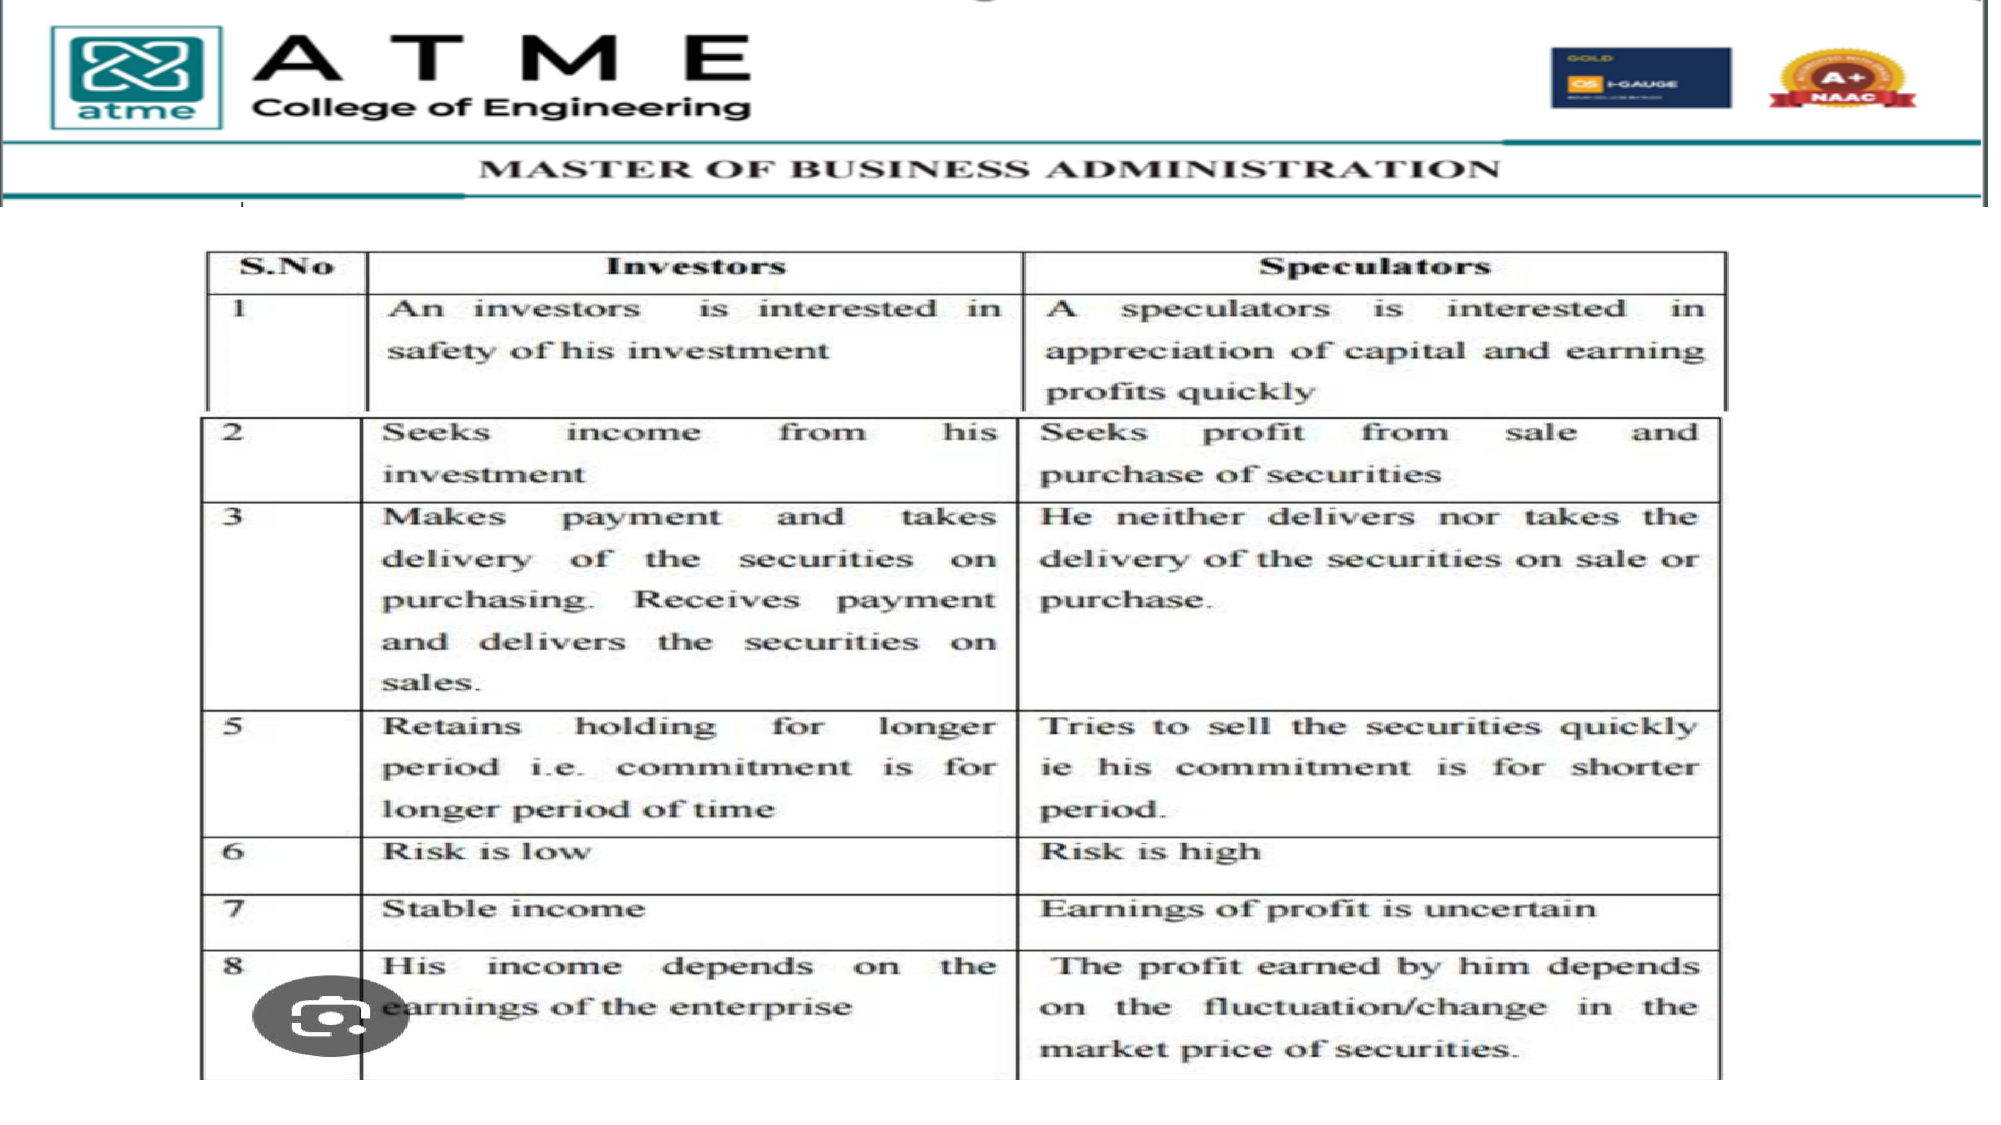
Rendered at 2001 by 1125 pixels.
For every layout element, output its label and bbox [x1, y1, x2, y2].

picture [0, 0, 1988, 207]
list [199, 247, 1729, 1081]
